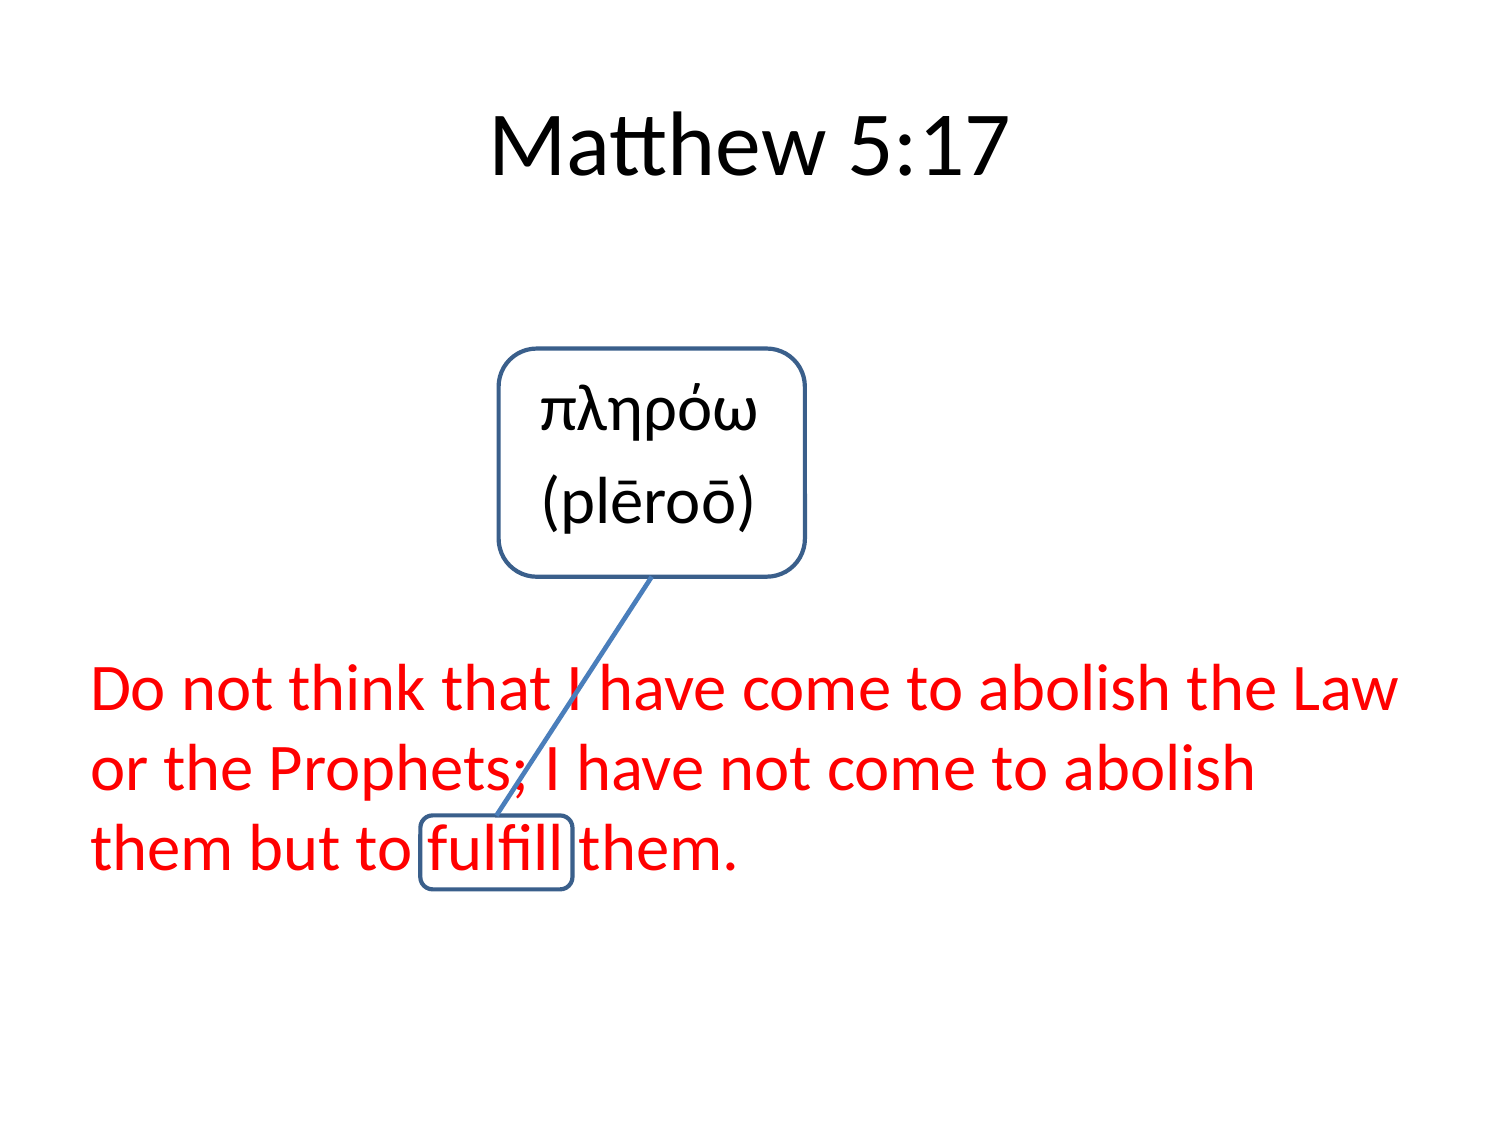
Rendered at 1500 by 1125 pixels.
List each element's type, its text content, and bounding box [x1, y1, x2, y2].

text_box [496, 576, 652, 816]
title Matthew 5:17 [75, 45, 1425, 233]
text_box [496, 346, 808, 579]
text_box [418, 813, 575, 892]
list πληρόω (plēroō) Do not think that I have come to abolish the Law or the Prophets; I have not come to abolish them but to fulfill them. [75, 262, 1425, 1005]
